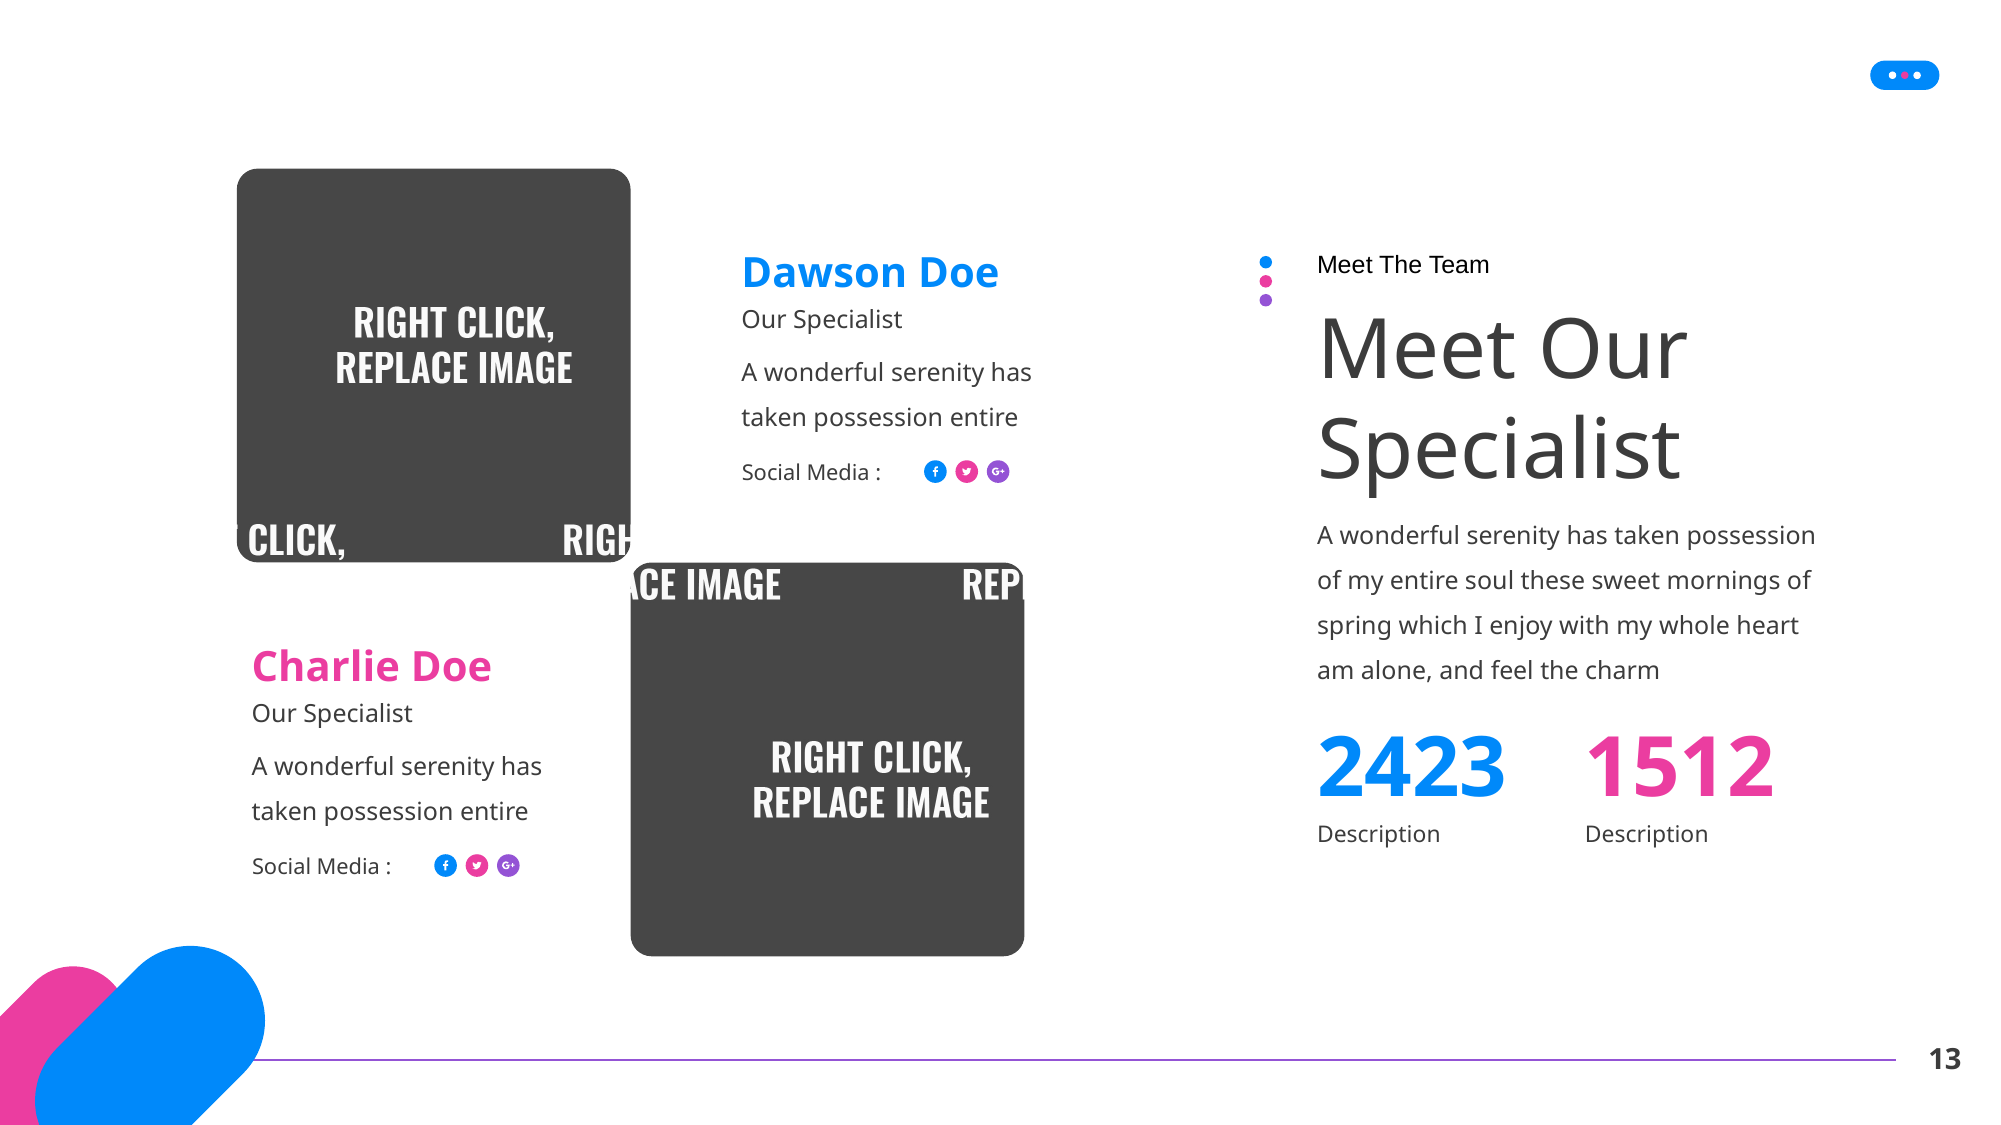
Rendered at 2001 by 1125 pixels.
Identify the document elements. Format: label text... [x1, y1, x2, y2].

text_box A wonderful serenity has taken possession of my entire soul these sweet mornings of spring which I enjoy with my whole heart am alone, and feel the charm [1302, 497, 1839, 692]
text_box A wonderful serenity has taken possession entire [726, 342, 1063, 439]
text_box 2423 [1302, 705, 1537, 812]
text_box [434, 854, 520, 877]
picture [236, 168, 1025, 957]
text_box Our Specialist [236, 690, 573, 736]
text_box Our Specialist [726, 296, 1063, 342]
text_box Social Media : [727, 451, 947, 492]
title Meet Our Specialist [1302, 286, 1921, 504]
text_box Dawson Doe [726, 237, 1063, 296]
text_box Charlie Doe [236, 631, 573, 690]
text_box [924, 460, 1010, 483]
subtitle Meet The Team [1302, 241, 1899, 286]
text_box Description [1302, 812, 1537, 855]
text_box Social Media : [237, 845, 458, 886]
text_box A wonderful serenity has taken possession entire [236, 736, 573, 833]
slide_number 13 [1883, 1034, 1977, 1086]
text_box 1512 [1570, 705, 1805, 812]
text_box Description [1570, 812, 1805, 855]
